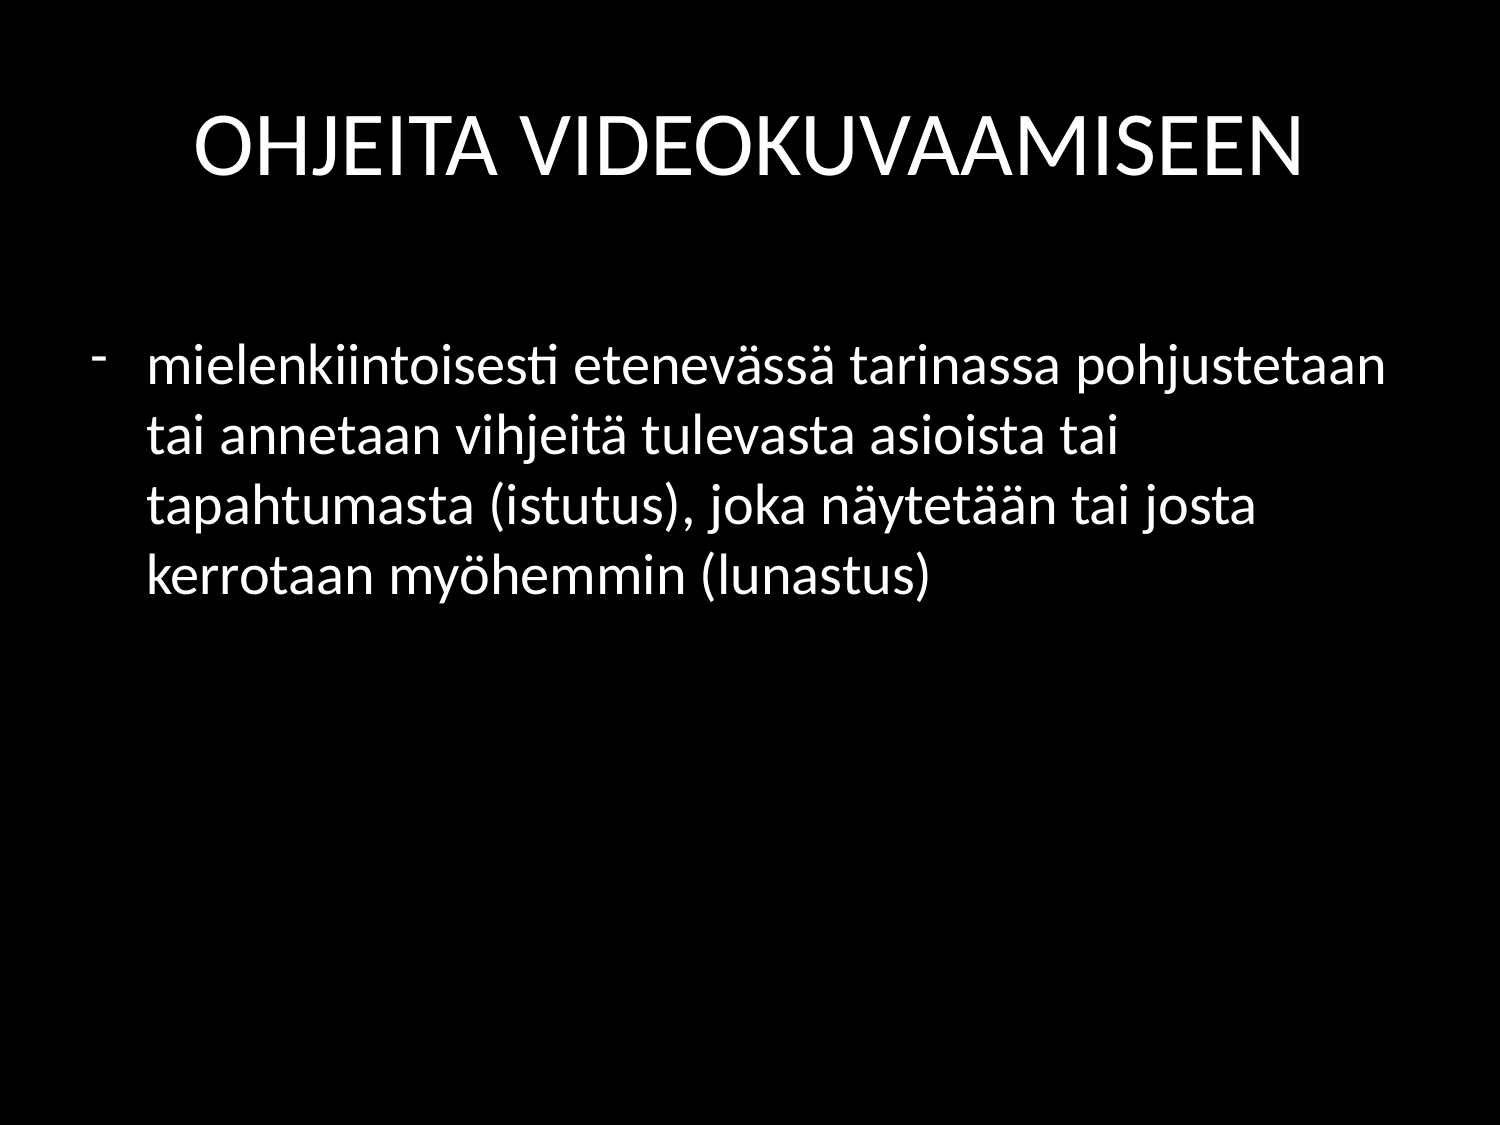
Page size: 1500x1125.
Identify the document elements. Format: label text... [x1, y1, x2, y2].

title OHJEITA VIDEOKUVAAMISEEN [75, 45, 1425, 233]
list mielenkiintoisesti etenevässä tarinassa pohjustetaan tai annetaan vihjeitä tulevasta asioista tai tapahtumasta (istutus), joka näytetään tai josta kerrotaan myöhemmin (lunastus) [75, 236, 1425, 980]
